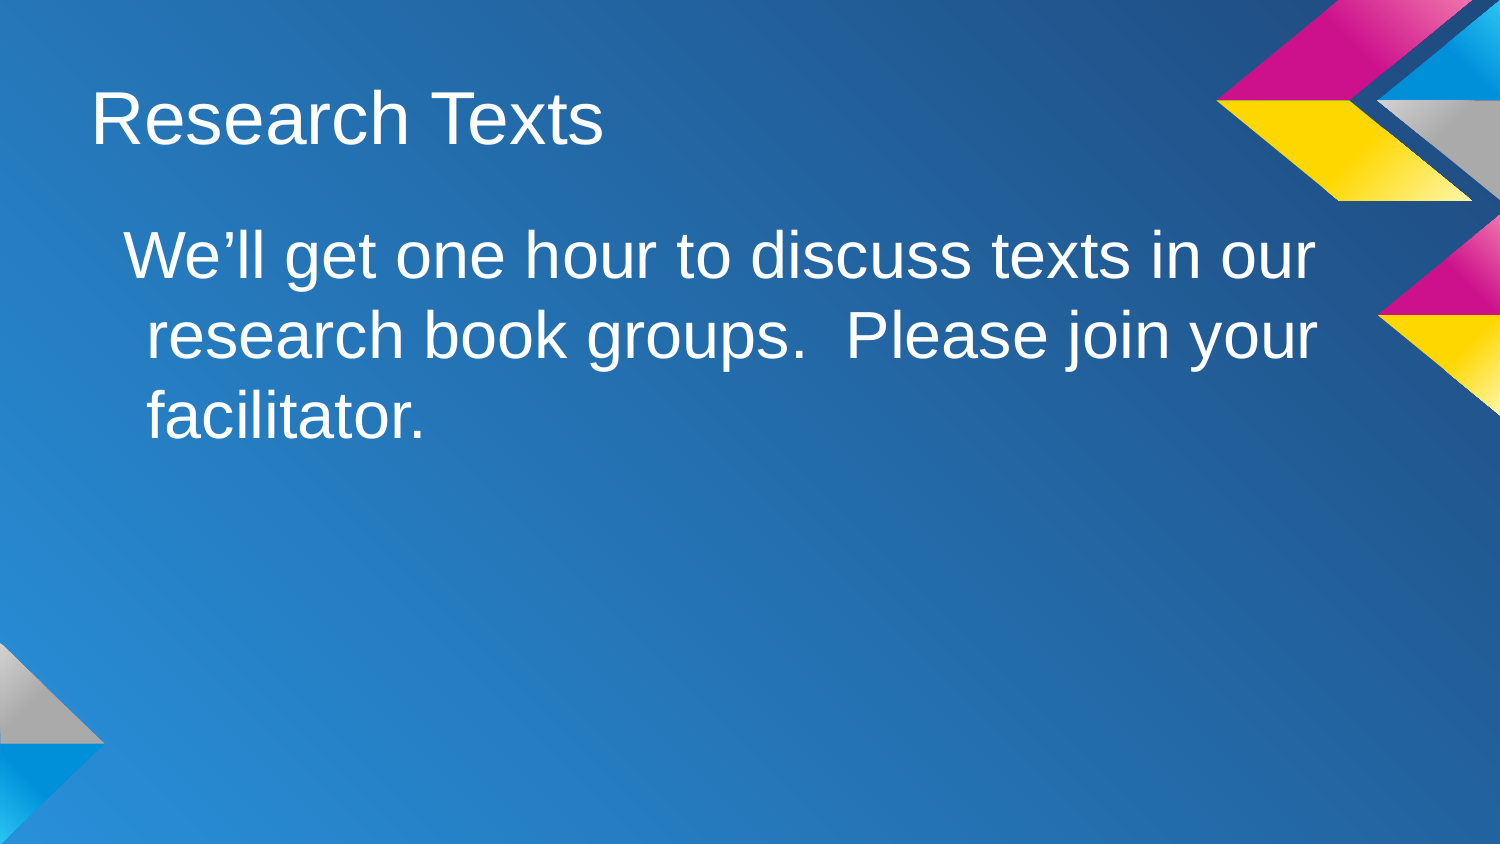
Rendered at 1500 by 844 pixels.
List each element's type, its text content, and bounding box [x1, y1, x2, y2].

title Research Texts [75, 33, 1204, 175]
list We’ll get one hour to discuss texts in our research book groups. Please join your facilitator. [75, 196, 1425, 793]
